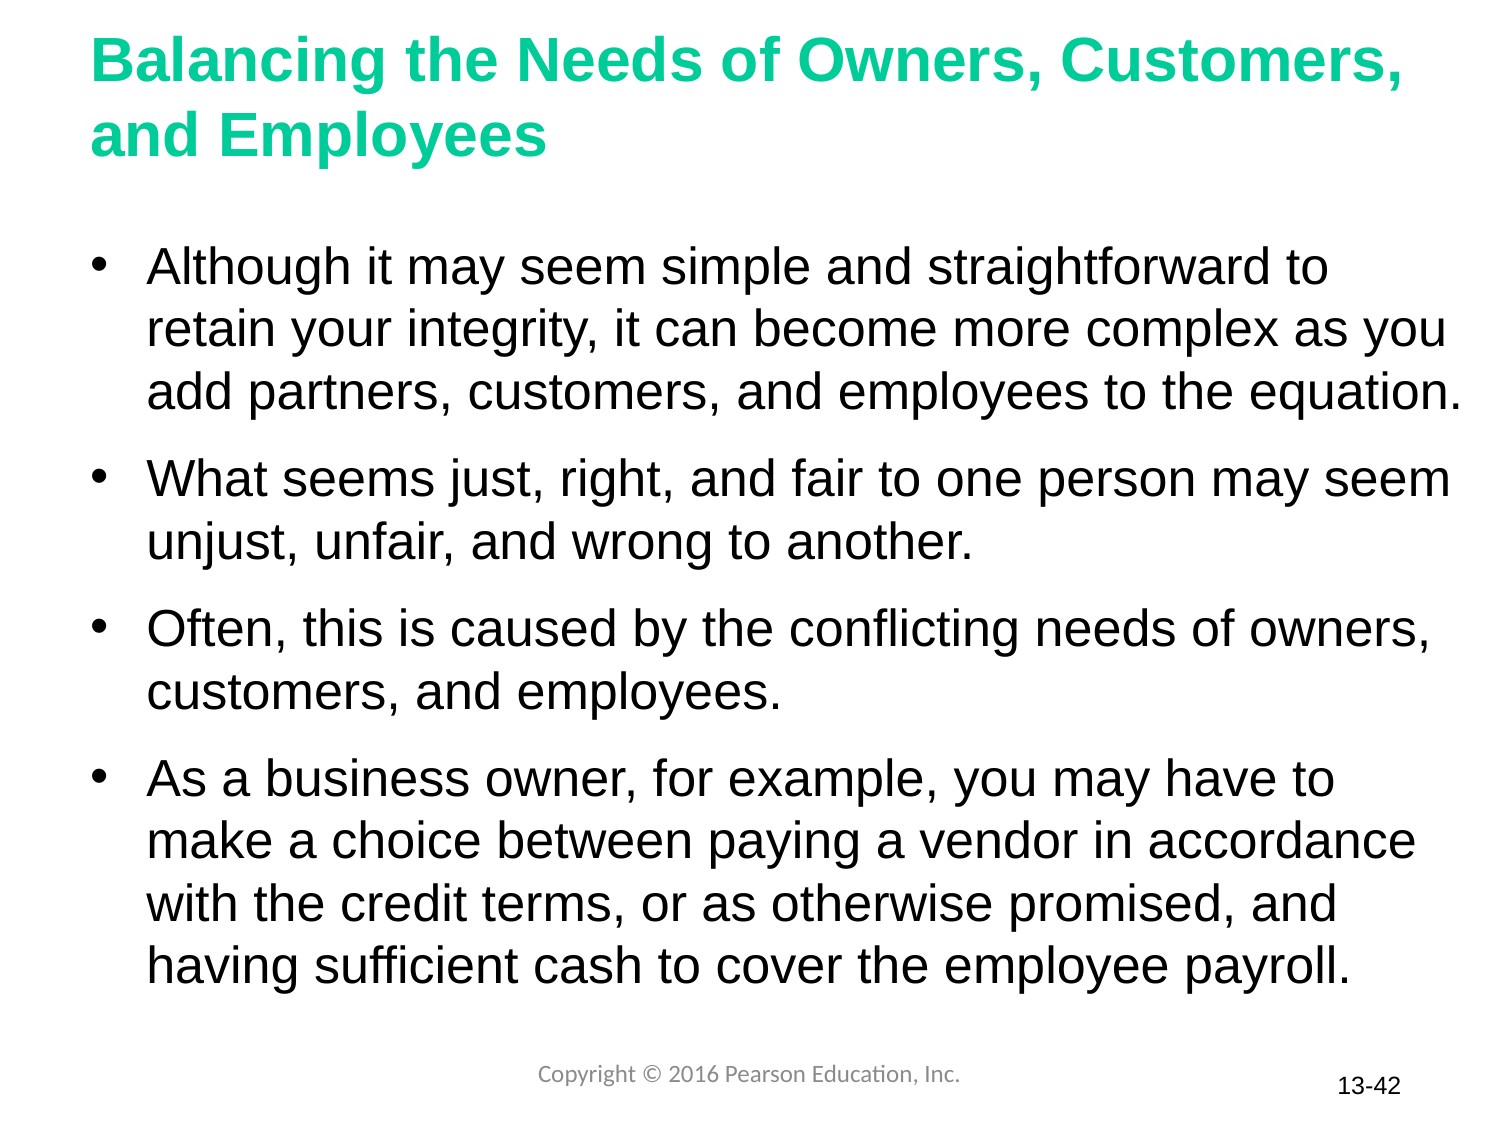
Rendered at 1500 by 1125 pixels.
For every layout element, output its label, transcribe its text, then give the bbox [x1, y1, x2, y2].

footer Copyright © 2016 Pearson Education, Inc. [512, 1042, 988, 1103]
list Although it may seem simple and straightforward to retain your integrity, it can become more complex as you add partners, customers, and employees to the equation. What seems just, right, and fair to one person may seem unjust, unfair, and wrong to another. Often, this is caused by the conflicting needs of owners, customers, and employees. As a business owner, for example, you may have to make a choice between paying a vendor in accordance with the credit terms, or as otherwise promised, and having sufficient cash to cover the employee payroll. [75, 224, 1488, 1050]
title Balancing the Needs of Owners, Customers, and Employees [75, 0, 1425, 188]
